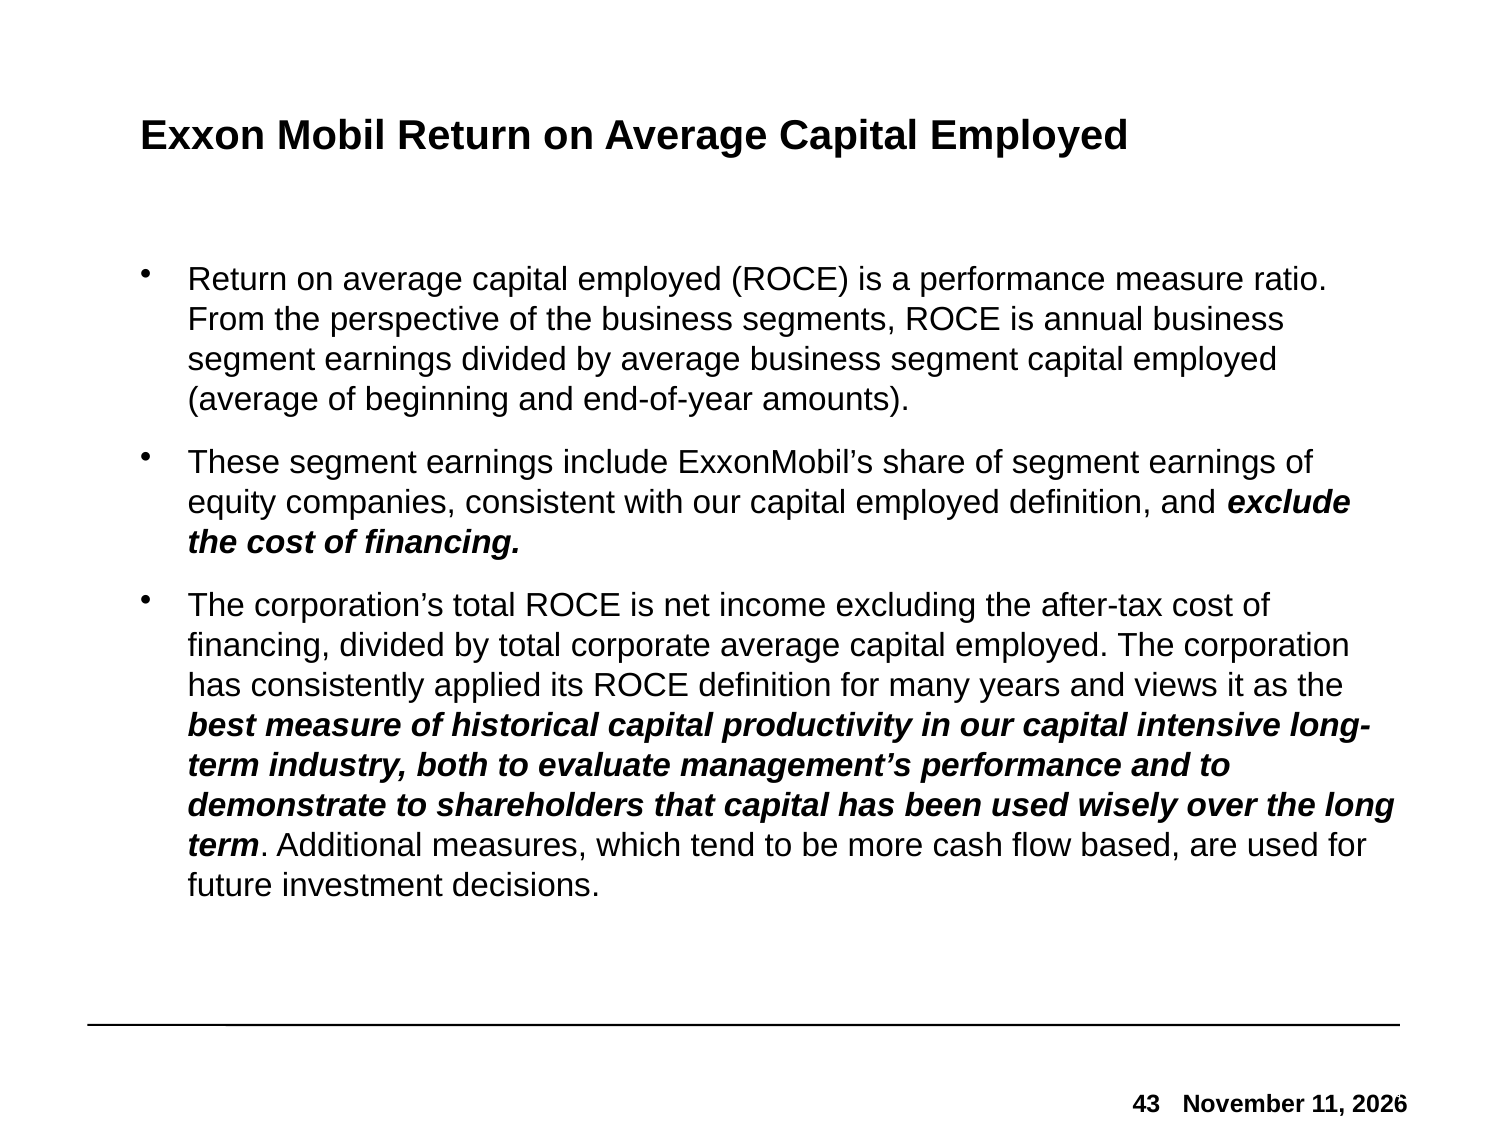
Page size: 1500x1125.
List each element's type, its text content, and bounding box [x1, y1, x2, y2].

list Return on average capital employed (ROCE) is a performance measure ratio. From the perspective of the business segments, ROCE is annual business segment earnings divided by average business segment capital employed (average of beginning and end-of-year amounts). These segment earnings include ExxonMobil’s share of segment earnings of equity companies, consistent with our capital employed definition, and exclude the cost of financing. The corporation’s total ROCE is net income excluding the after-tax cost of financing, divided by total corporate average capital employed. The corporation has consistently applied its ROCE definition for many years and views it as the best measure of historical capital productivity in our capital intensive long-term industry, both to evaluate management’s performance and to demonstrate to shareholders that capital has been used wisely over the long term. Additional measures, which tend to be more cash flow based, are used for future investment decisions. [124, 249, 1426, 1013]
title Exxon Mobil Return on Average Capital Employed [124, 99, 1401, 226]
